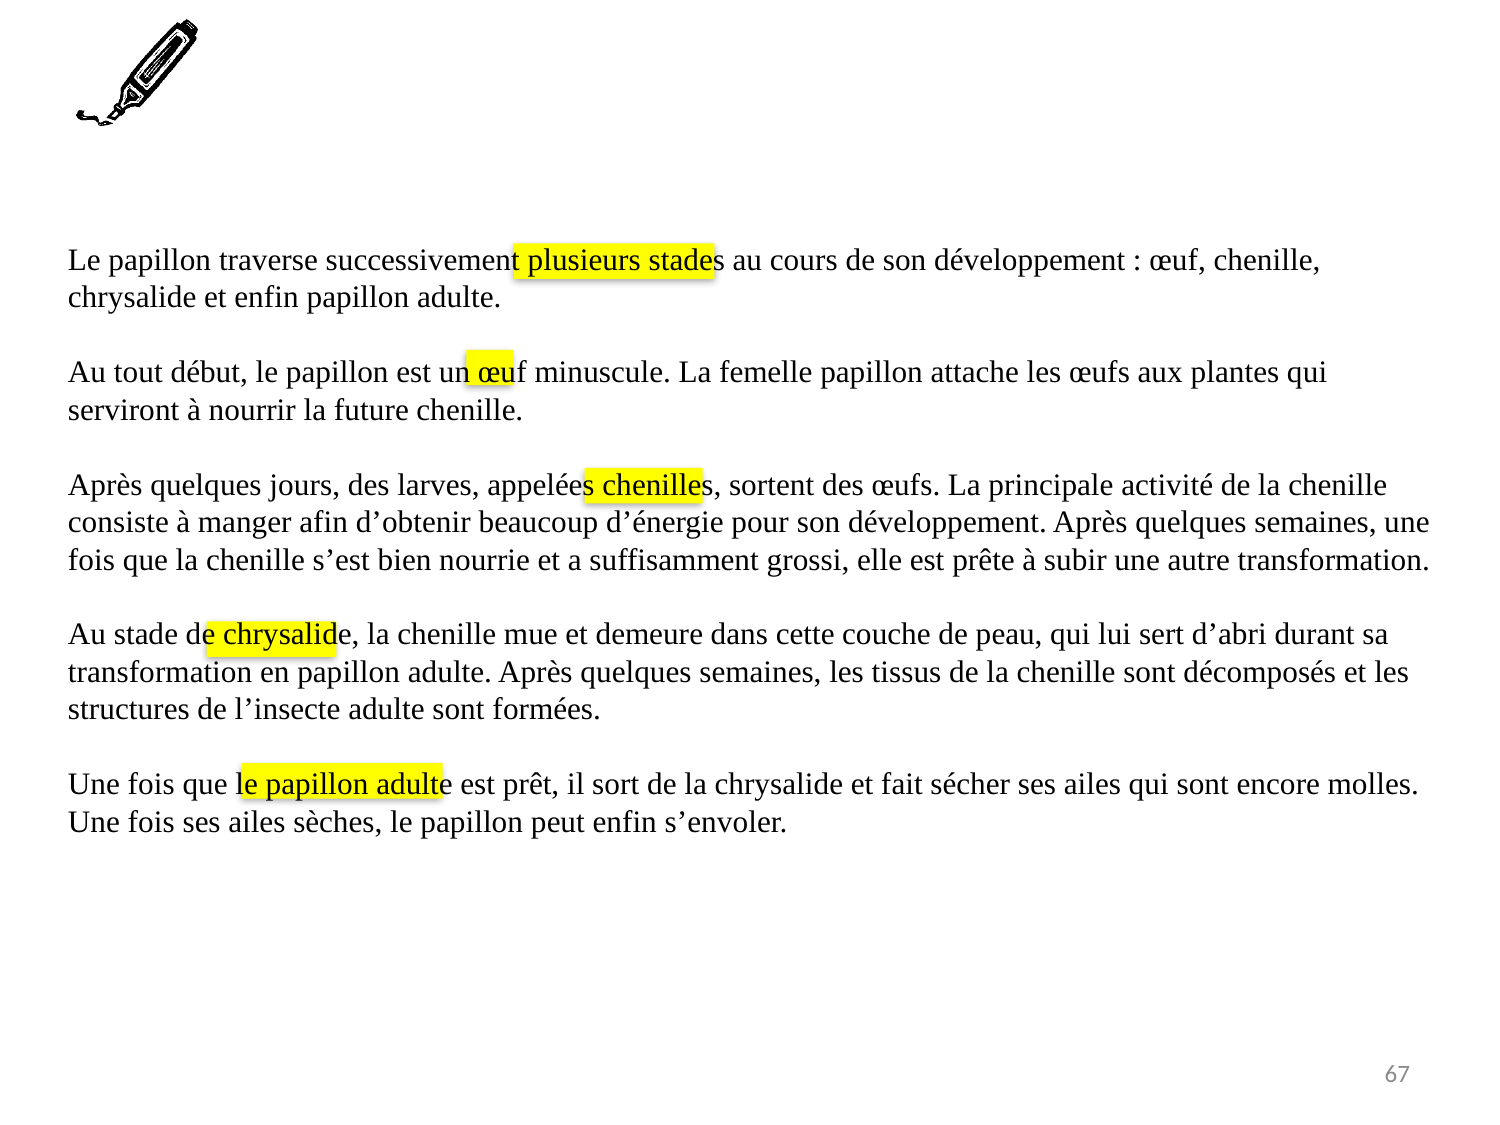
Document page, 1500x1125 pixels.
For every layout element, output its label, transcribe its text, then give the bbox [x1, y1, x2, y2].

text_box Le papillon traverse successivement plusieurs stades au cours de son développement : œuf, chenille, chrysalide et enfin papillon adulte. Au tout début, le papillon est un œuf minuscule. La femelle papillon attache les œufs aux plantes qui serviront à nourrir la future chenille. Après quelques jours, des larves, appelées chenilles, sortent des œufs. La principale activité de la chenille consiste à manger afin d’obtenir beaucoup d’énergie pour son développement. Après quelques semaines, une fois que la chenille s’est bien nourrie et a suffisamment grossi, elle est prête à subir une autre transformation. Au stade de chrysalide, la chenille mue et demeure dans cette couche de peau, qui lui sert d’abri durant sa transformation en papillon adulte. Après quelques semaines, les tissus de la chenille sont décomposés et les structures de l’insecte adulte sont formées. Une fois que le papillon adulte est prêt, il sort de la chrysalide et fait sécher ses ailes qui sont encore molles. Une fois ses ailes sèches, le papillon peut enfin s’envoler. [53, 44, 1459, 846]
picture [76, 18, 198, 126]
slide_number 67 [1074, 1042, 1425, 1103]
